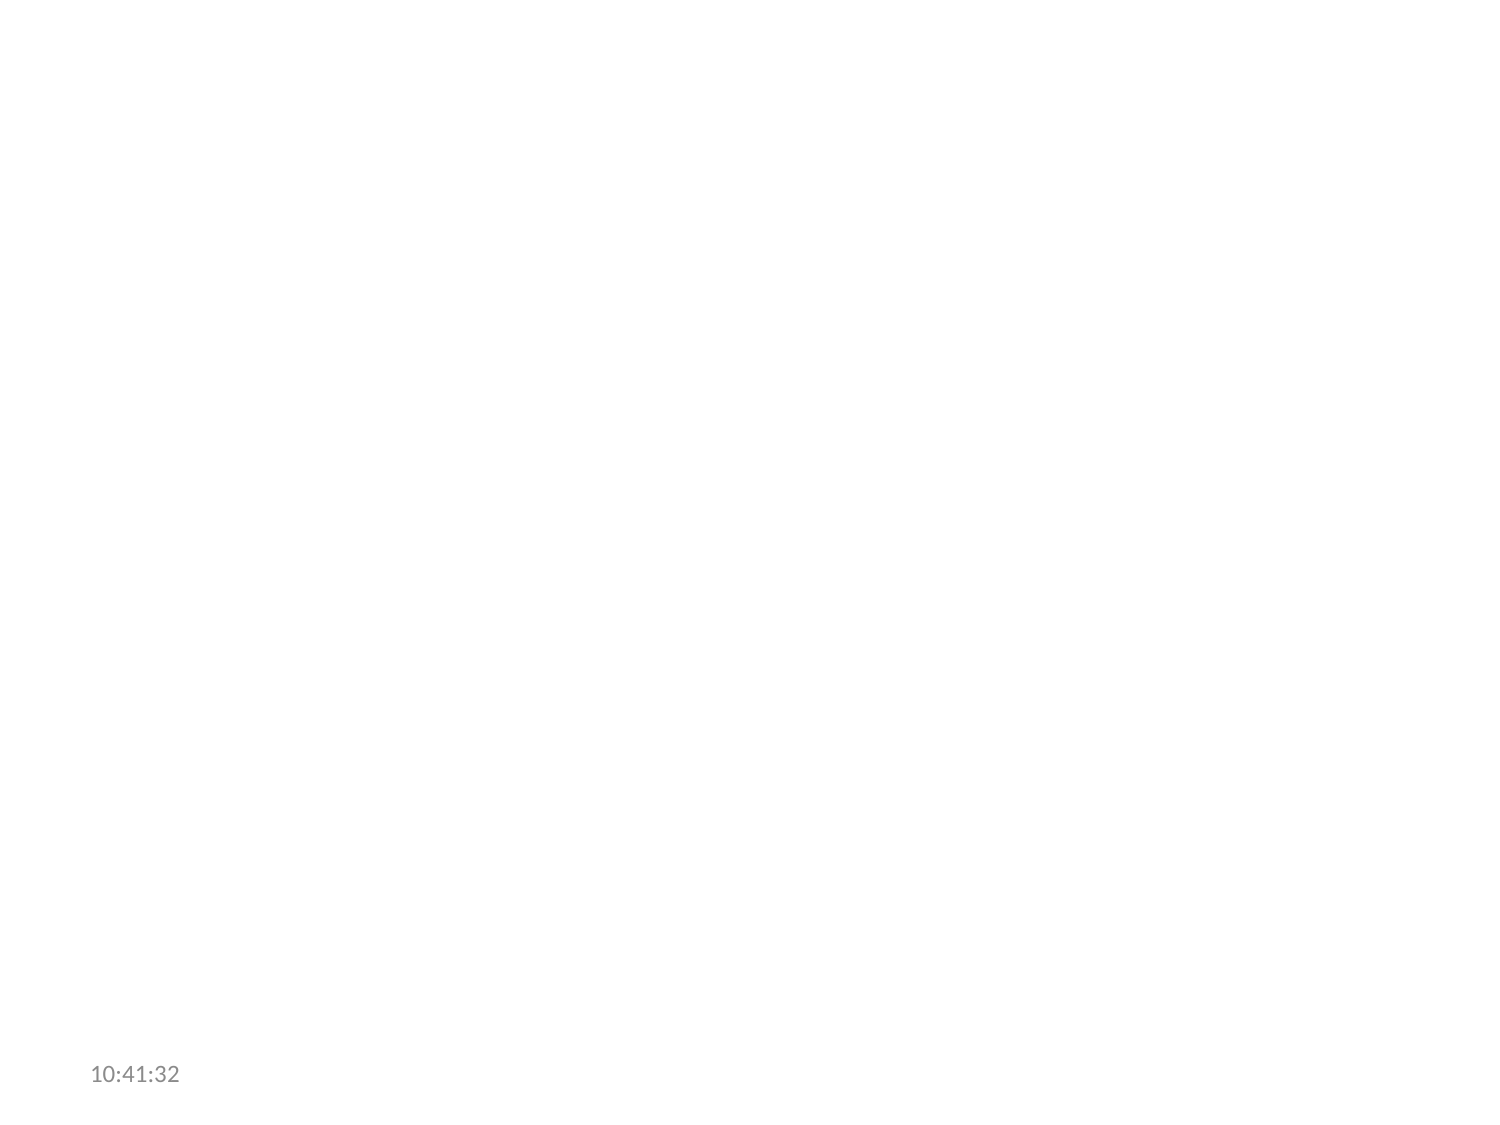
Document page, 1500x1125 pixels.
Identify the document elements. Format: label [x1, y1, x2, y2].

slide_number [75, 1042, 425, 1103]
